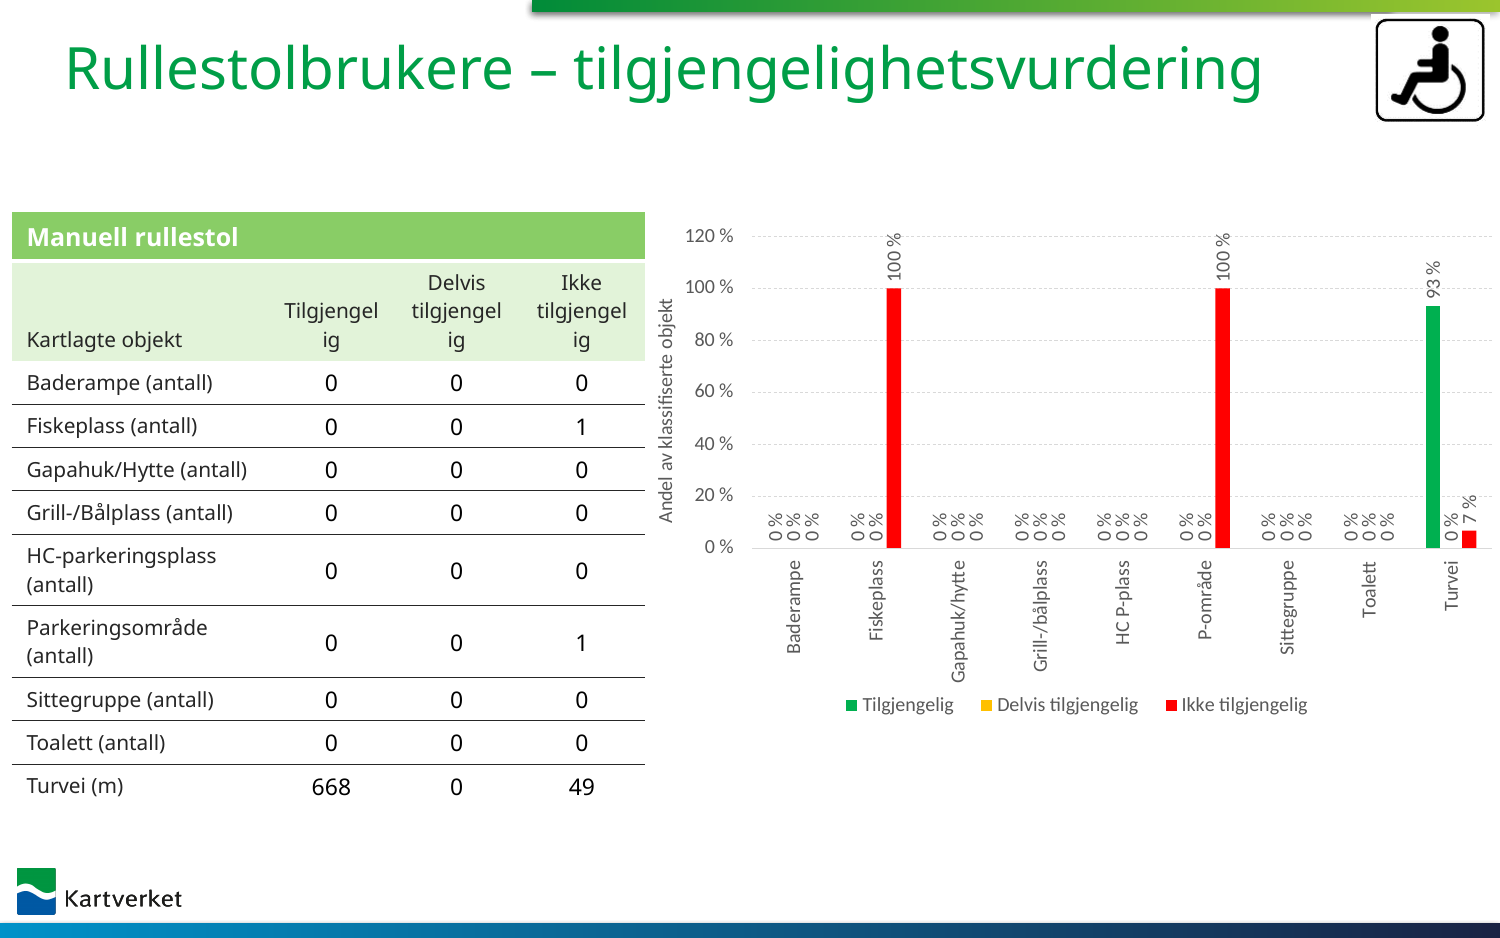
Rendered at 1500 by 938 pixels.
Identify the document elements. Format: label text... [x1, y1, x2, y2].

table_cell 0 [394, 678, 519, 720]
table_cell 0 [394, 491, 519, 534]
table_cell Tilgjengelig [269, 263, 394, 361]
table_cell 0 [269, 606, 394, 677]
table_cell Baderampe (antall) [12, 361, 269, 404]
table_cell 0 [519, 491, 638, 534]
table_cell Ikke tilgjengelig [519, 263, 638, 361]
table_cell 0 [394, 606, 519, 677]
table_cell 668 [269, 765, 394, 807]
table_cell 1 [519, 405, 638, 447]
table_cell 0 [269, 535, 394, 605]
table_cell 0 [519, 721, 645, 764]
table_cell 0 [269, 361, 394, 404]
picture [1371, 13, 1491, 127]
table_cell 0 [269, 448, 394, 490]
table_header Manuell rullestol [12, 212, 645, 259]
table_cell 0 [519, 535, 638, 605]
table_cell 0 [394, 765, 519, 807]
table_cell Delvis tilgjengelig [394, 263, 519, 361]
table_cell 0 [269, 491, 394, 534]
table_cell Grill-/Bålplass (antall) [12, 491, 269, 534]
table_cell 0 [519, 448, 638, 490]
table_cell 0 [394, 405, 519, 447]
table_cell Sittegruppe (antall) [12, 678, 269, 720]
table_cell Gapahuk/Hytte (antall) [12, 448, 269, 490]
table_cell Toalett (antall) [12, 721, 269, 764]
table_cell 49 [519, 765, 645, 807]
table_cell 0 [269, 678, 394, 720]
table_cell 0 [519, 678, 638, 720]
table_cell Parkeringsområde (antall) [12, 606, 269, 677]
text_box Rullestolbrukere – tilgjengelighetsvurdering [49, 12, 1372, 109]
table_cell 0 [394, 361, 519, 404]
picture [643, 218, 1500, 728]
table_cell 0 [394, 721, 519, 764]
table_cell 1 [519, 606, 638, 677]
table_cell 0 [394, 535, 519, 605]
table_cell 0 [269, 405, 394, 447]
table_cell 0 [519, 361, 638, 404]
table_cell Turvei (m) [12, 765, 269, 807]
table_cell Fiskeplass (antall) [12, 405, 269, 447]
table_cell HC-parkeringsplass (antall) [12, 535, 269, 605]
table_cell 0 [394, 448, 519, 490]
table_cell 0 [269, 721, 394, 764]
table_cell Kartlagte objekt [12, 263, 269, 361]
